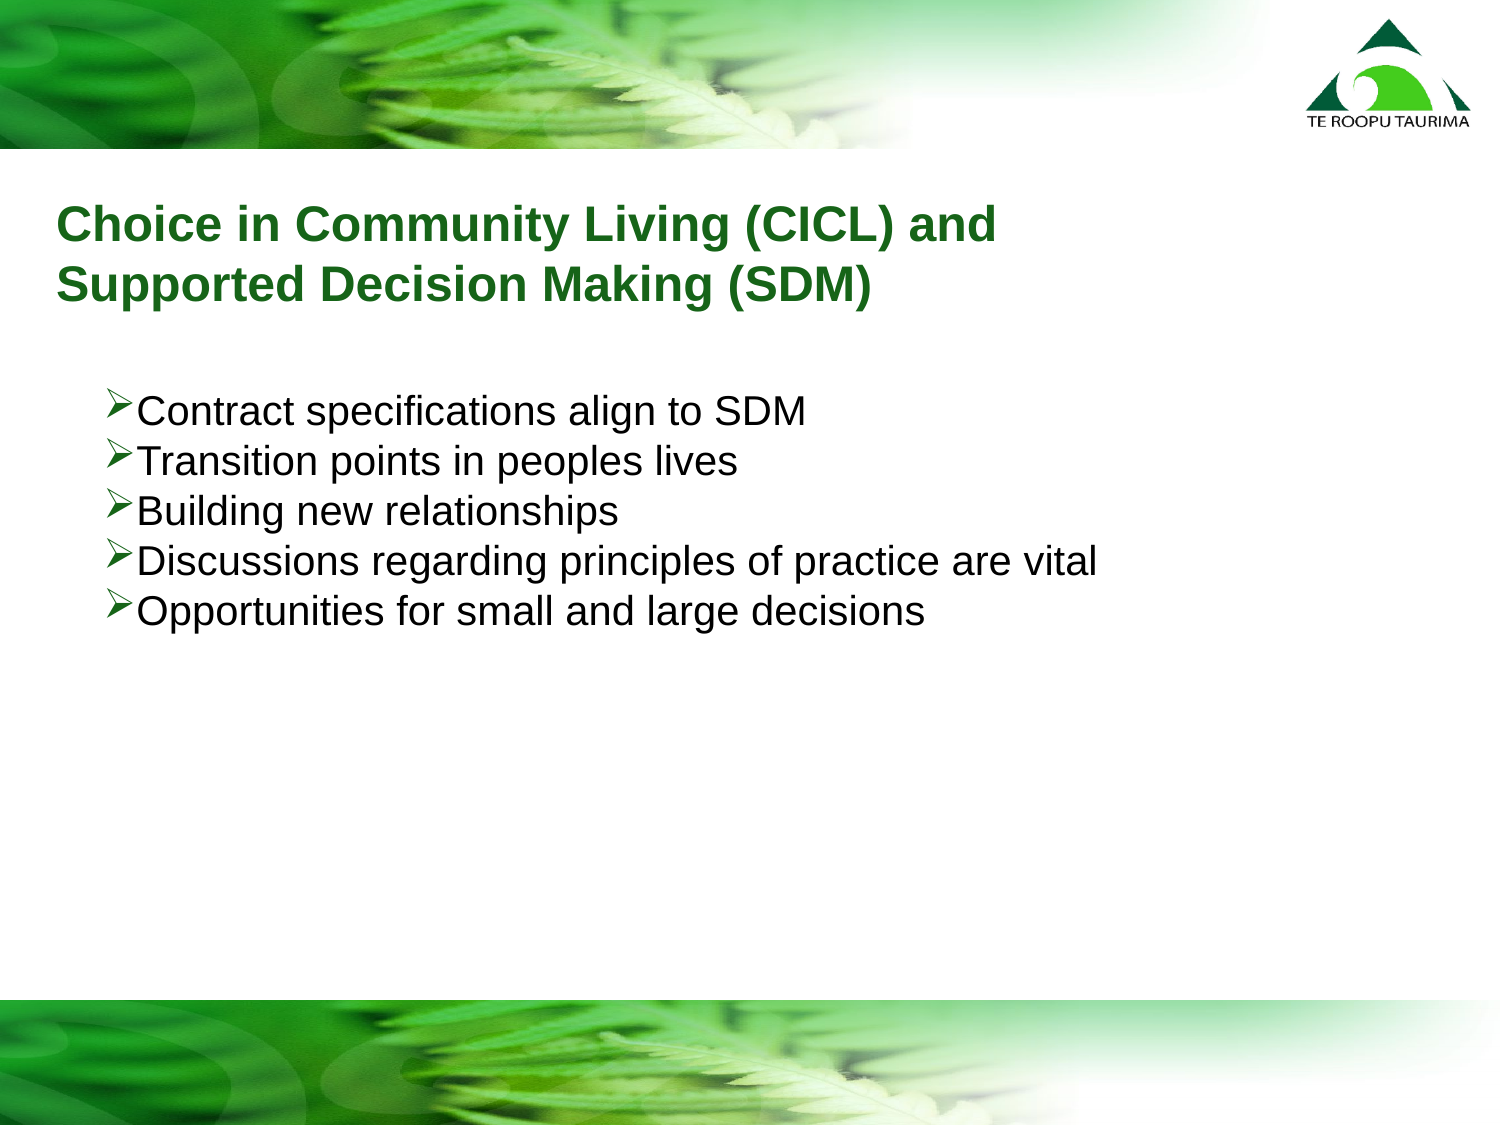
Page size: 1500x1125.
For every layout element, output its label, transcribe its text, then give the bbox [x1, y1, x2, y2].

picture [0, 0, 1270, 149]
picture [1305, 18, 1471, 131]
title Choice in Community Living (CICL) and Supported Decision Making (SDM) [41, 184, 1235, 350]
subtitle Contract specifications align to SDM Transition points in peoples lives Building new relationships Discussions regarding principles of practice are vital Opportunities for small and large decisions [88, 326, 1388, 976]
picture [0, 1000, 1500, 1125]
